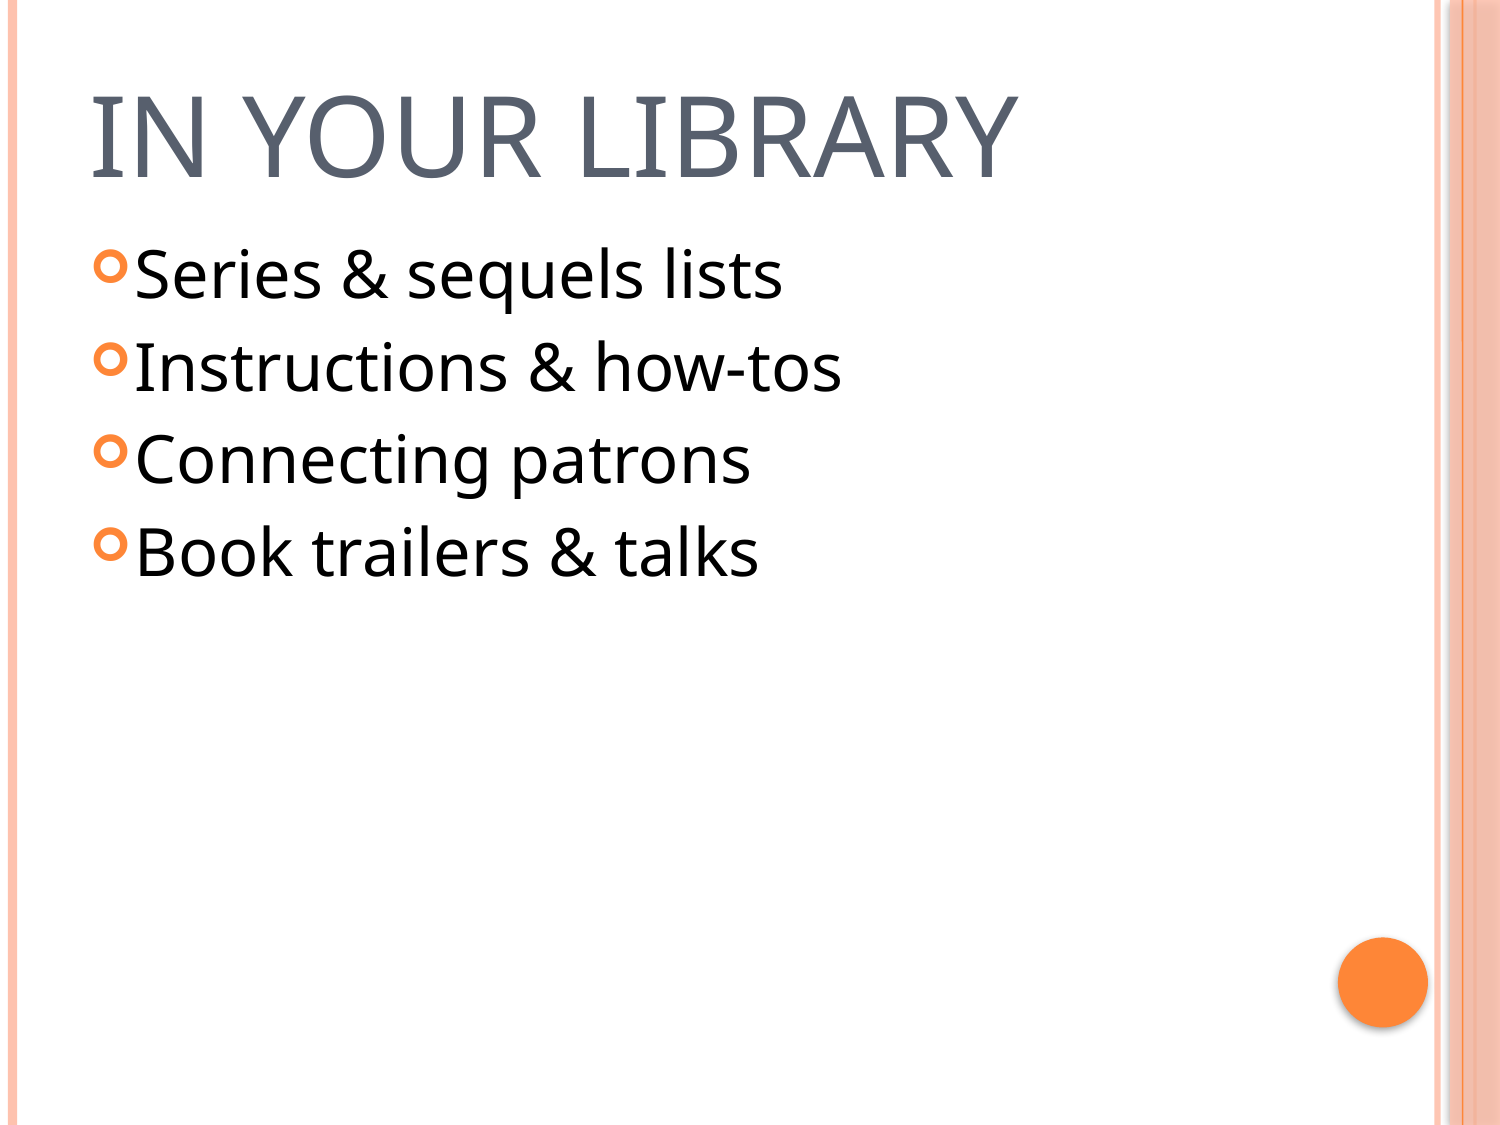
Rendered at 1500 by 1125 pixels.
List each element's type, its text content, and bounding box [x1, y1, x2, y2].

title In your library [75, 50, 1300, 208]
list Series & sequels lists Instructions & how-tos Connecting patrons Book trailers & talks [75, 224, 1300, 1025]
